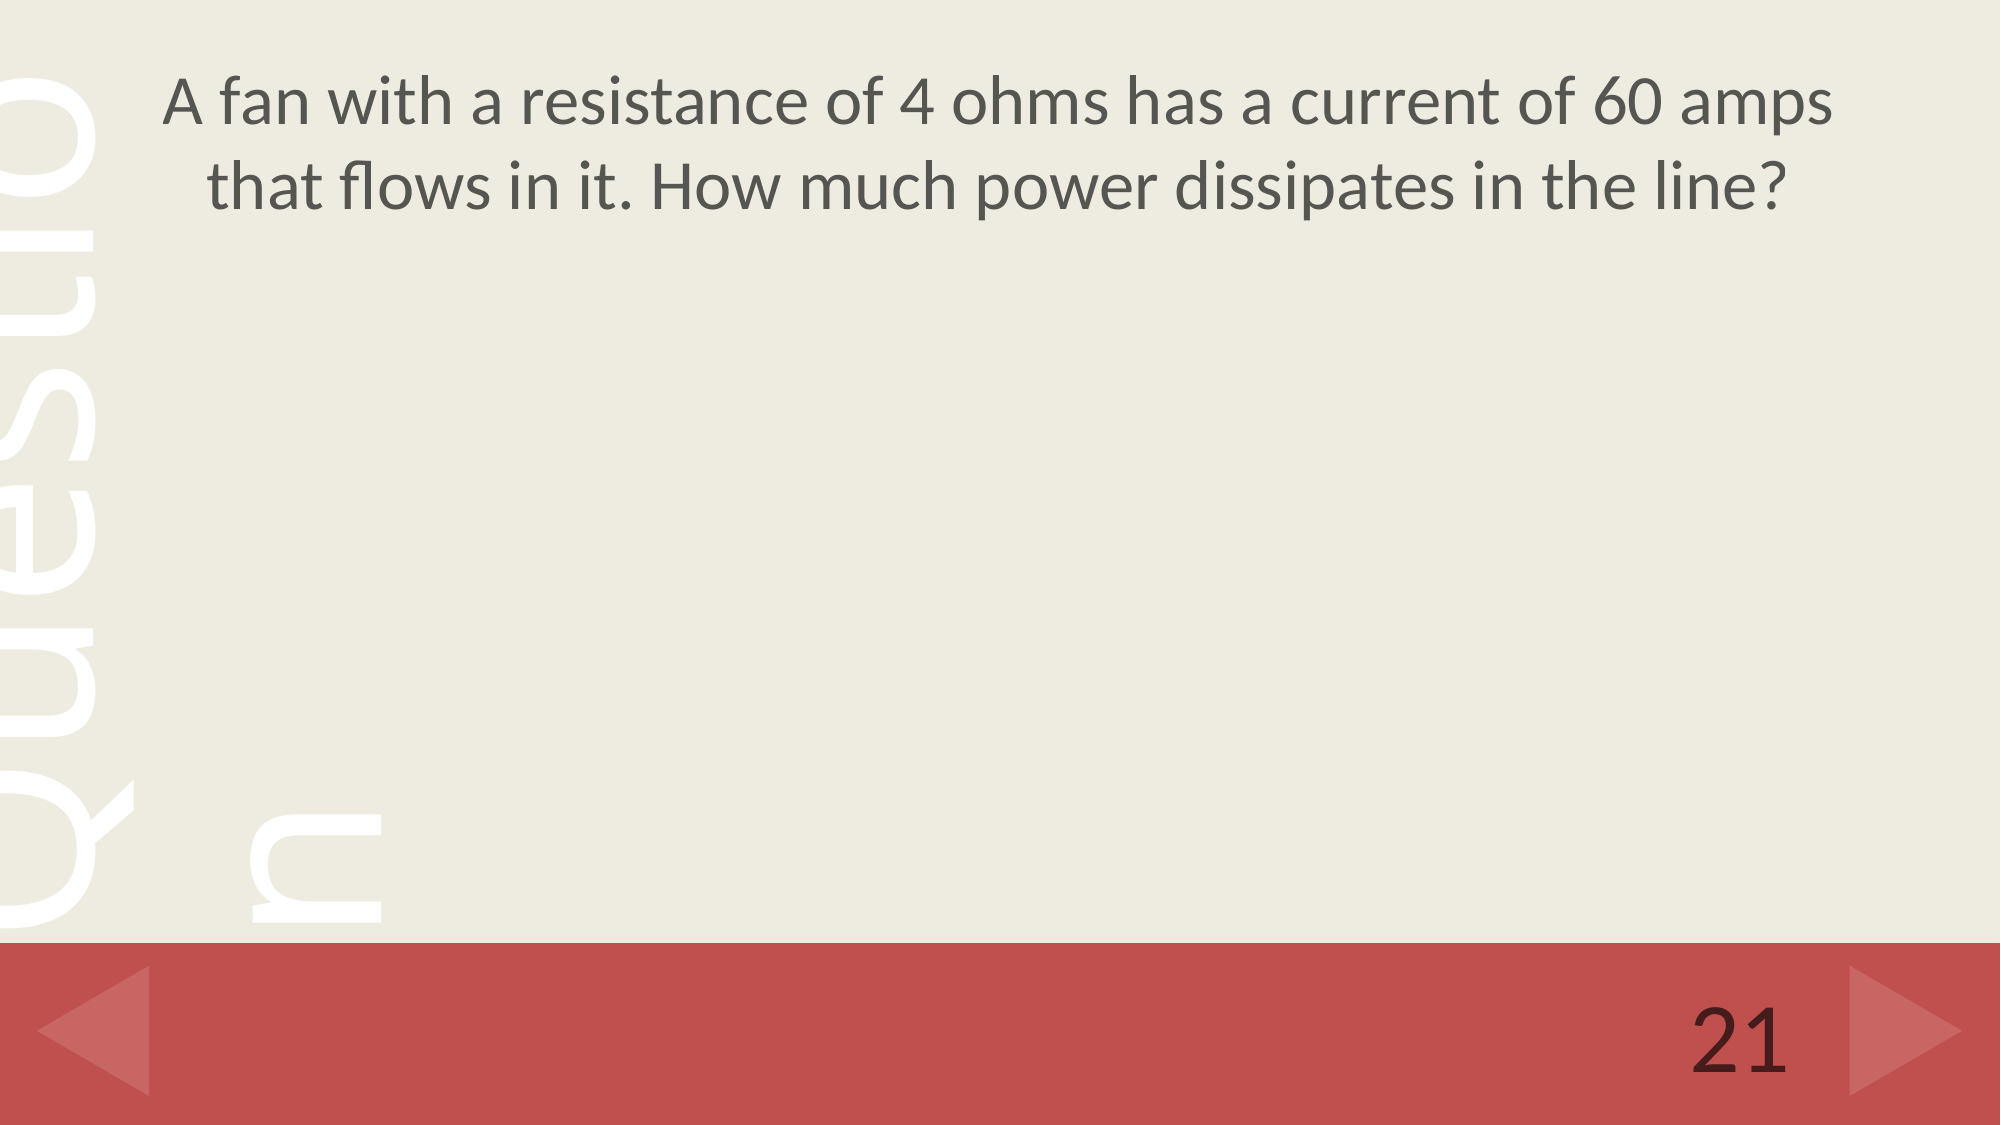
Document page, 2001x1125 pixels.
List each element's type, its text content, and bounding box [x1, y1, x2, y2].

list 21 [1494, 967, 1806, 1097]
title A fan with a resistance of 4 ohms has a current of 60 amps that flows in it. How much power dissipates in the line? [99, 45, 1900, 233]
